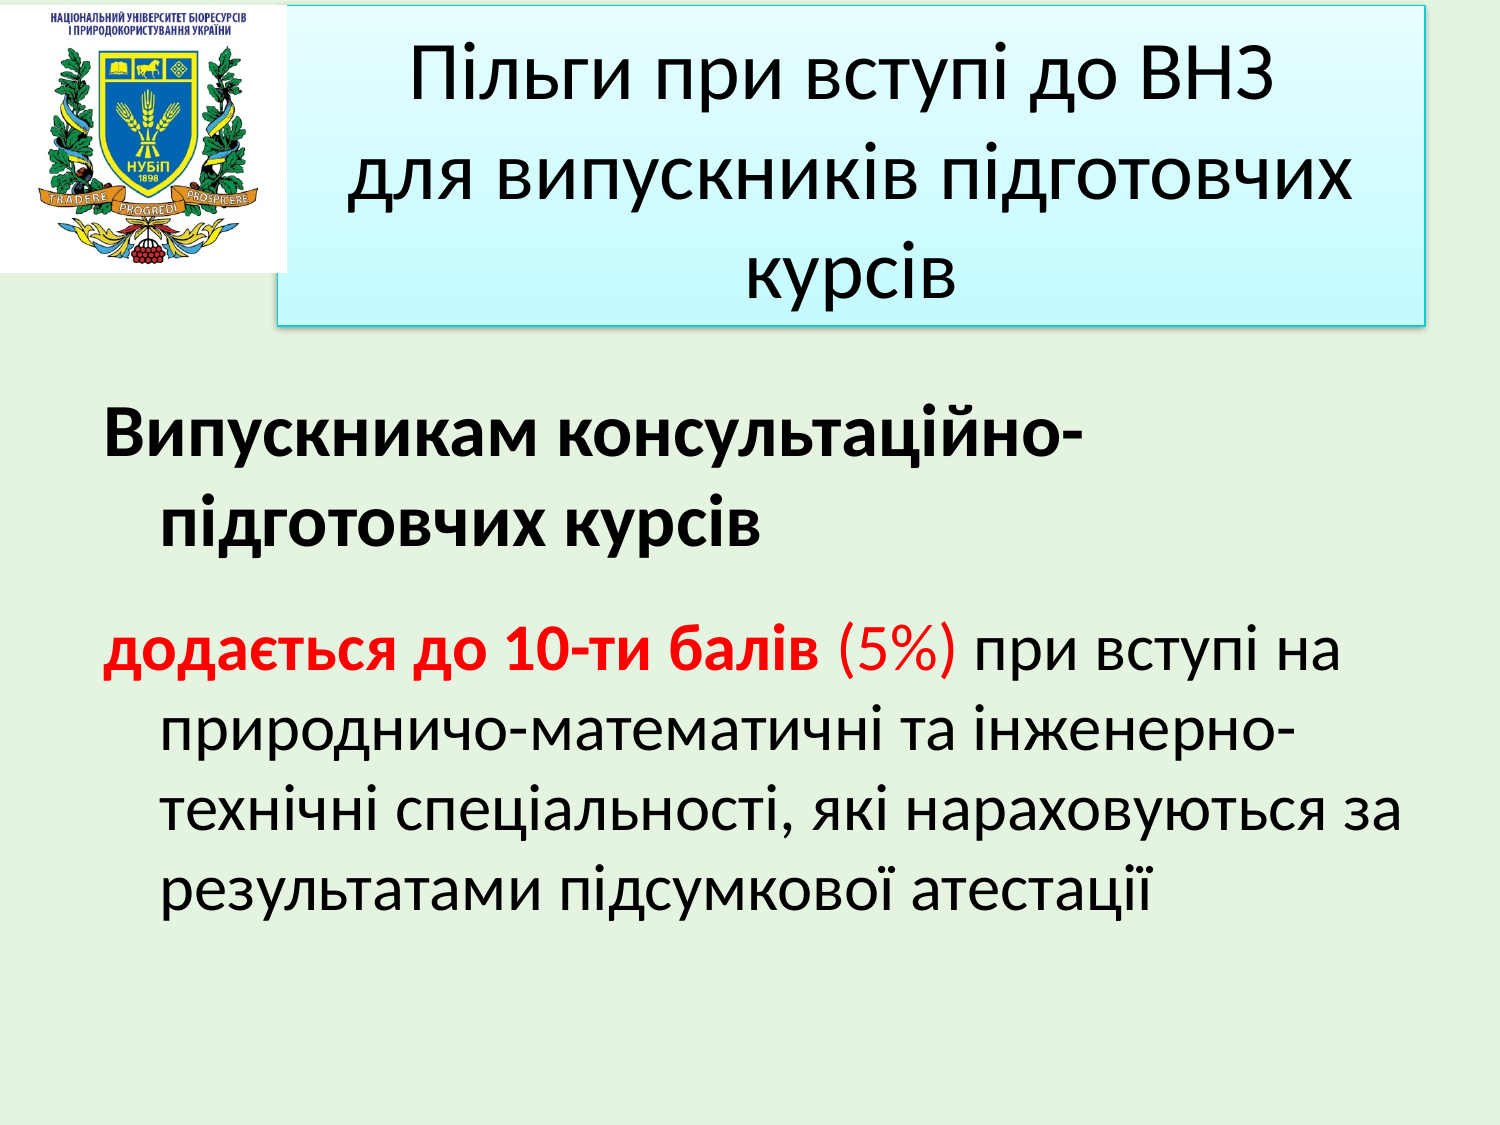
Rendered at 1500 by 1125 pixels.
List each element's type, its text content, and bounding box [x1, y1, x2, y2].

title Пільги при вступі до ВНЗ для випускників підготовчих курсів [277, 5, 1426, 327]
picture [0, 5, 287, 273]
list Випускникам консультаційно-підготовчих курсів додається до 10-ти балів (5%) при вступі на природничо-математичні та інженерно-технічні спеціальності, які нараховуються за результатами підсумкової атестації [88, 373, 1424, 1059]
